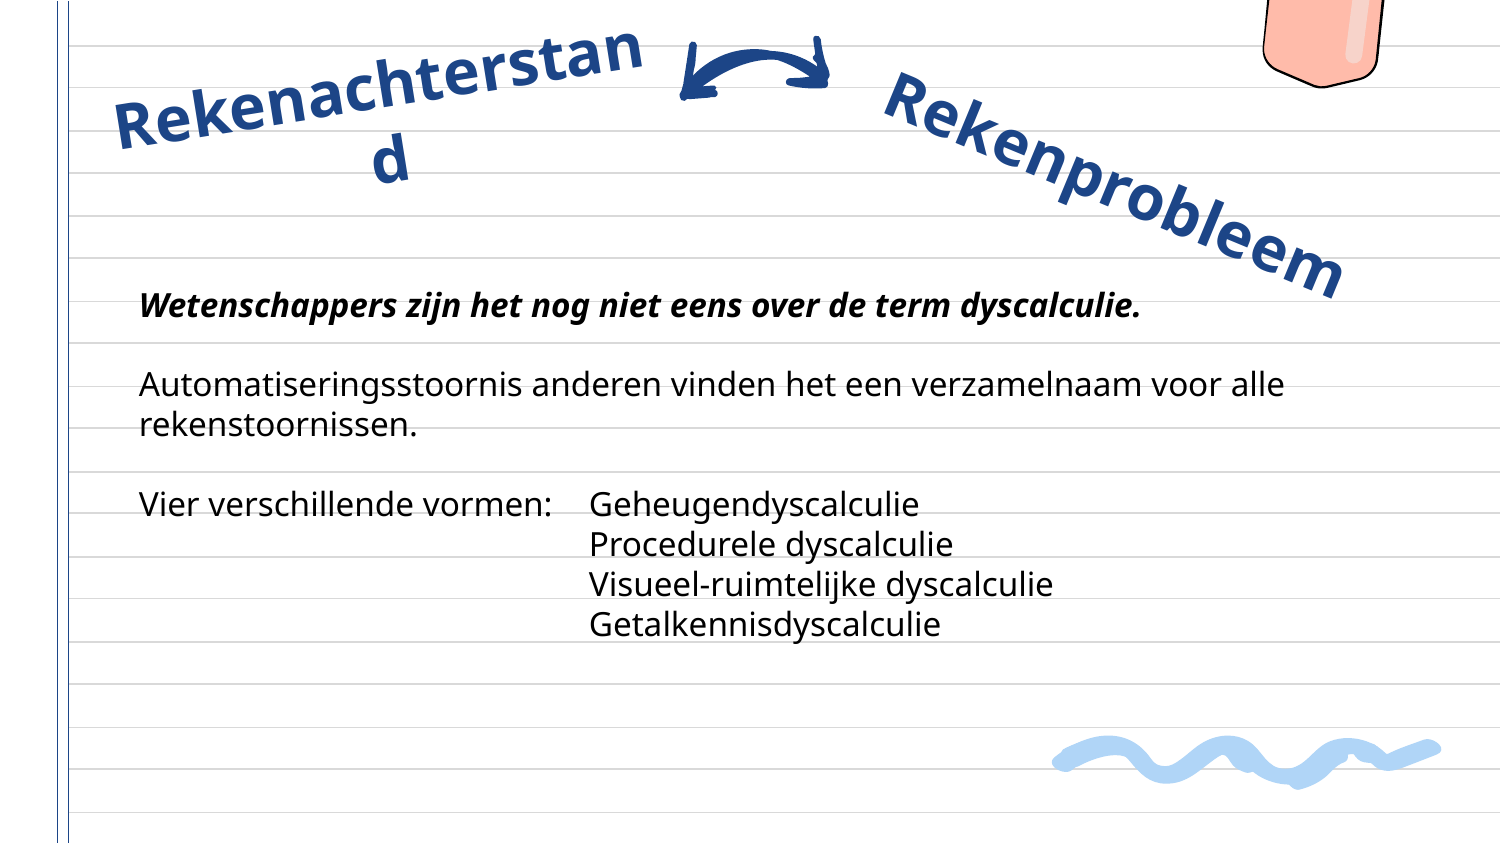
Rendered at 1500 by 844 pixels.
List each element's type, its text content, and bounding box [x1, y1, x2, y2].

text_box [679, 35, 830, 101]
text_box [1047, 736, 1448, 790]
text_box Rekenprobleem [822, 16, 1412, 350]
subtitle Wetenschappers zijn het nog niet eens over de term dyscalculie. Automatiseringsstoornis anderen vinden het een verzamelnaam voor alle rekenstoornissen. Vier verschillende vormen: Geheugendyscalculie Procedurele dyscalculie Visueel-ruimtelijke dyscalculie Getalkennisdyscalculie [124, 402, 1347, 684]
text_box Rekenachterstand [83, 16, 685, 225]
